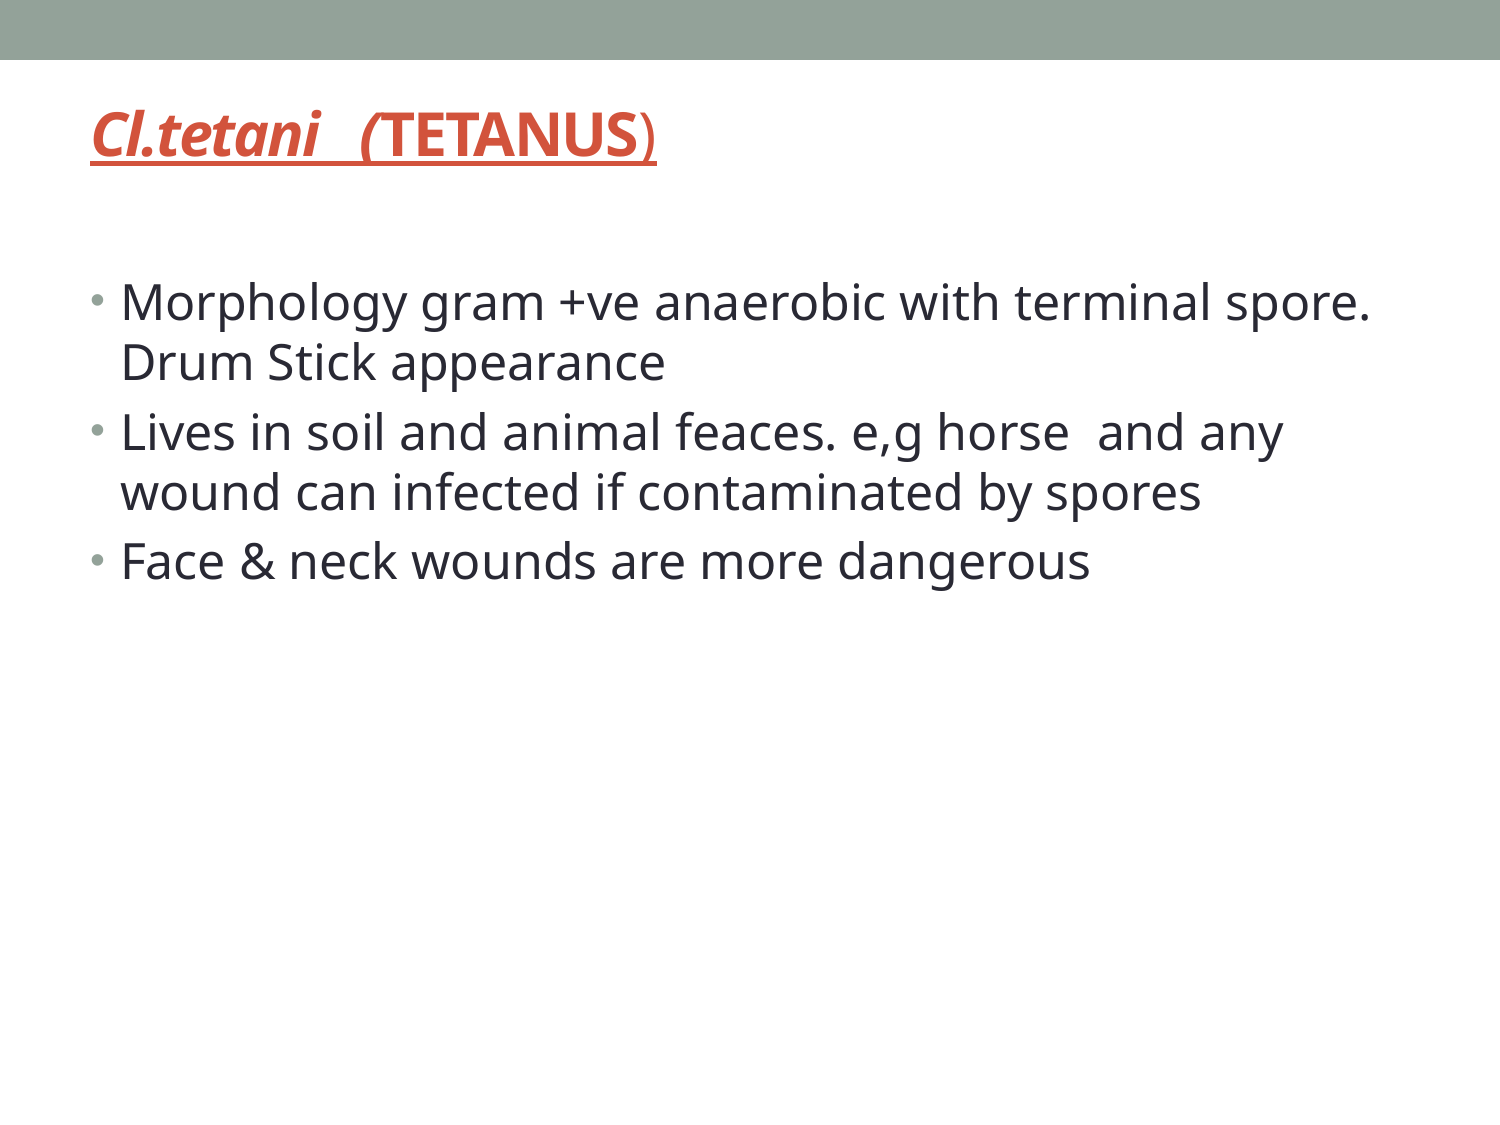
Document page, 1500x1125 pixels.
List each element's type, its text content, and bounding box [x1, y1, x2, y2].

list Morphology gram +ve anaerobic with terminal spore. Drum Stick appearance Lives in soil and animal feaces. e,g horse and any wound can infected if contaminated by spores Face & neck wounds are more dangerous [75, 262, 1425, 1063]
title Cl.tetani (TETANUS) [75, 87, 1425, 250]
